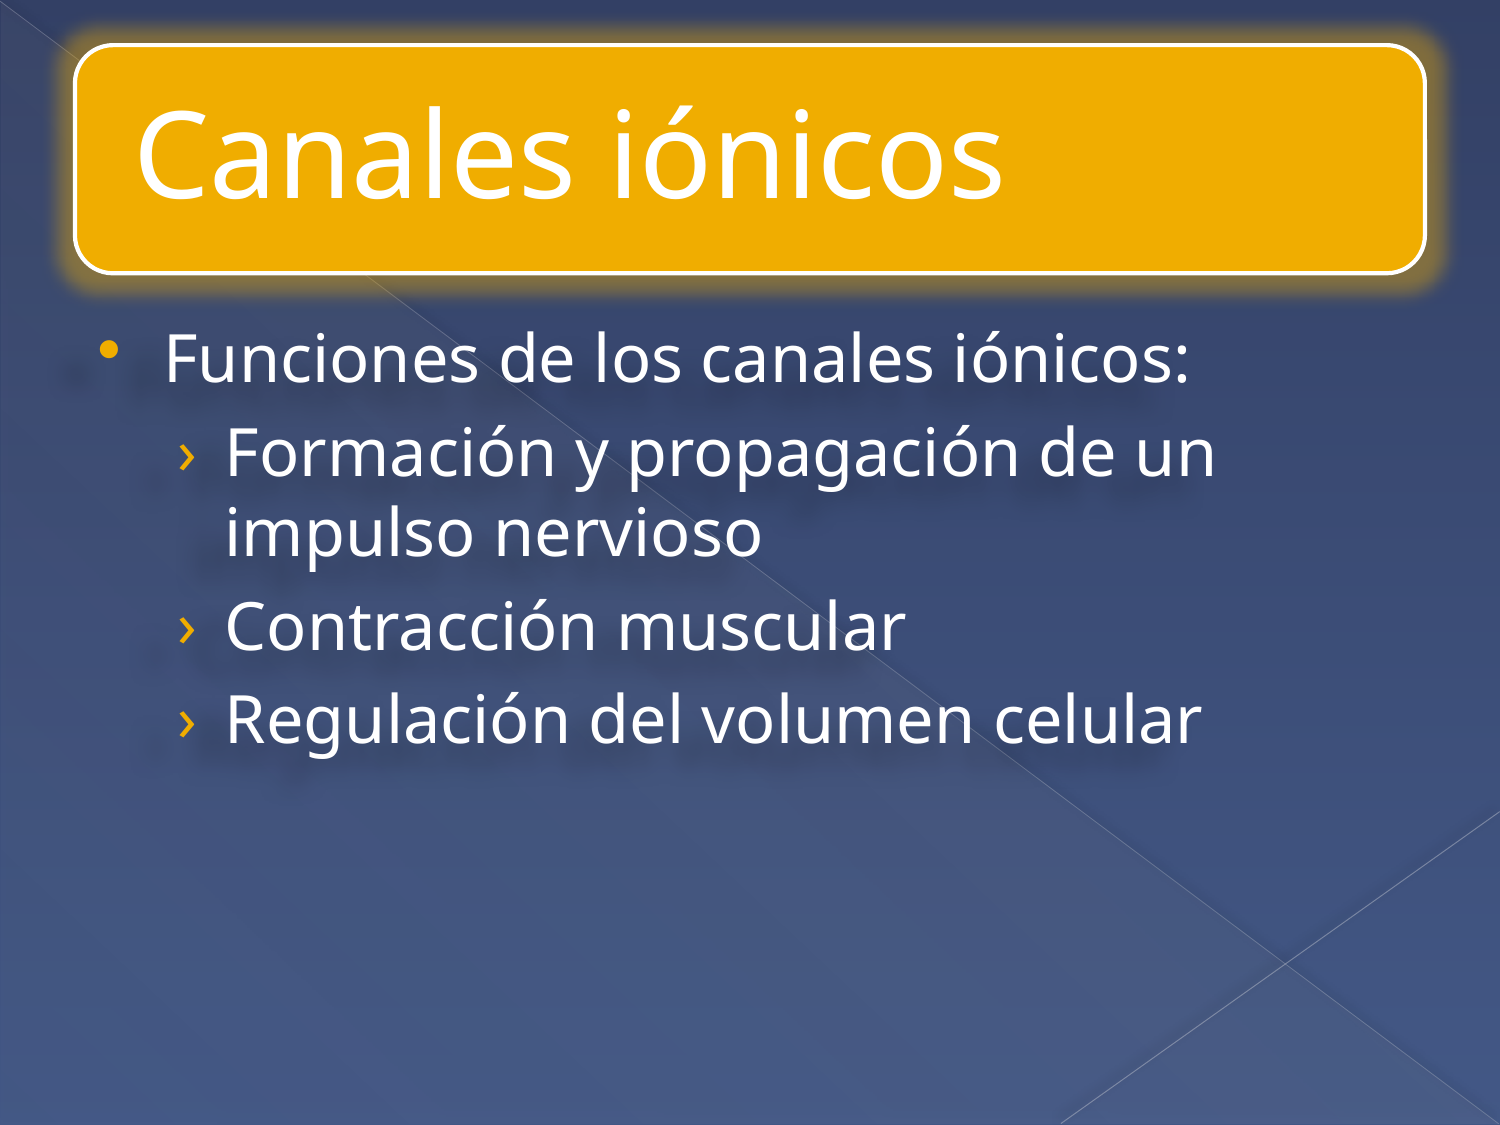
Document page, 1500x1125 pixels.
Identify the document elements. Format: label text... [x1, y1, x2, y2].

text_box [74, 43, 1426, 274]
list Funciones de los canales iónicos: Formación y propagación de un impulso nervioso Contracción muscular Regulación del volumen celular [75, 308, 1425, 1059]
